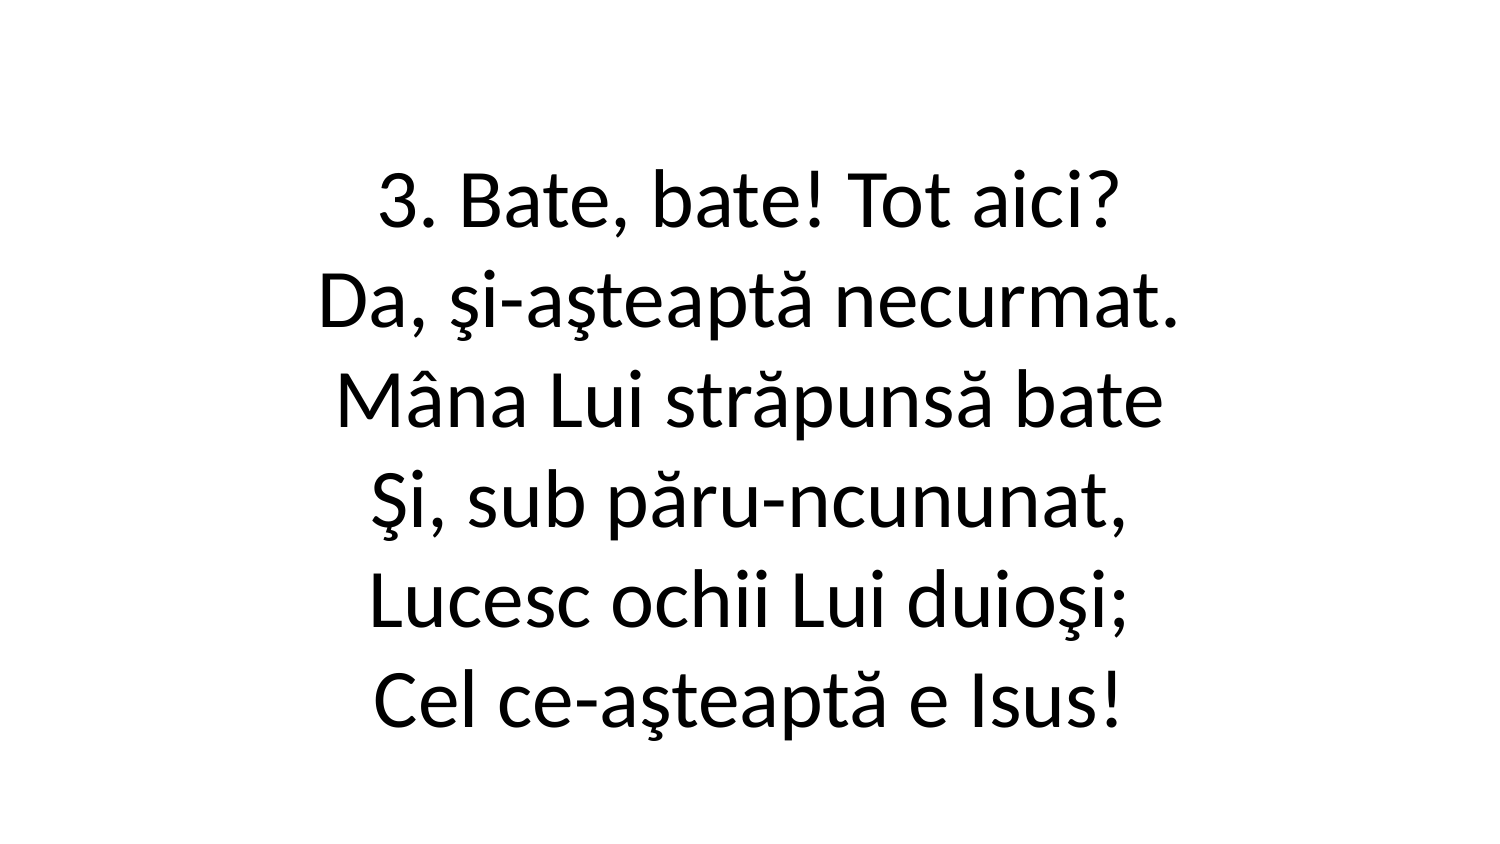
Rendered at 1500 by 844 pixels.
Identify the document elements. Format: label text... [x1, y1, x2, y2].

text_box 3. Bate, bate! Tot aici? Da, şi-aşteaptă necurmat. Mâna Lui străpunsă bate Şi, sub păru-ncununat, Lucesc ochii Lui duioşi; Cel ce-aşteaptă e Isus! [302, 92, 1198, 752]
